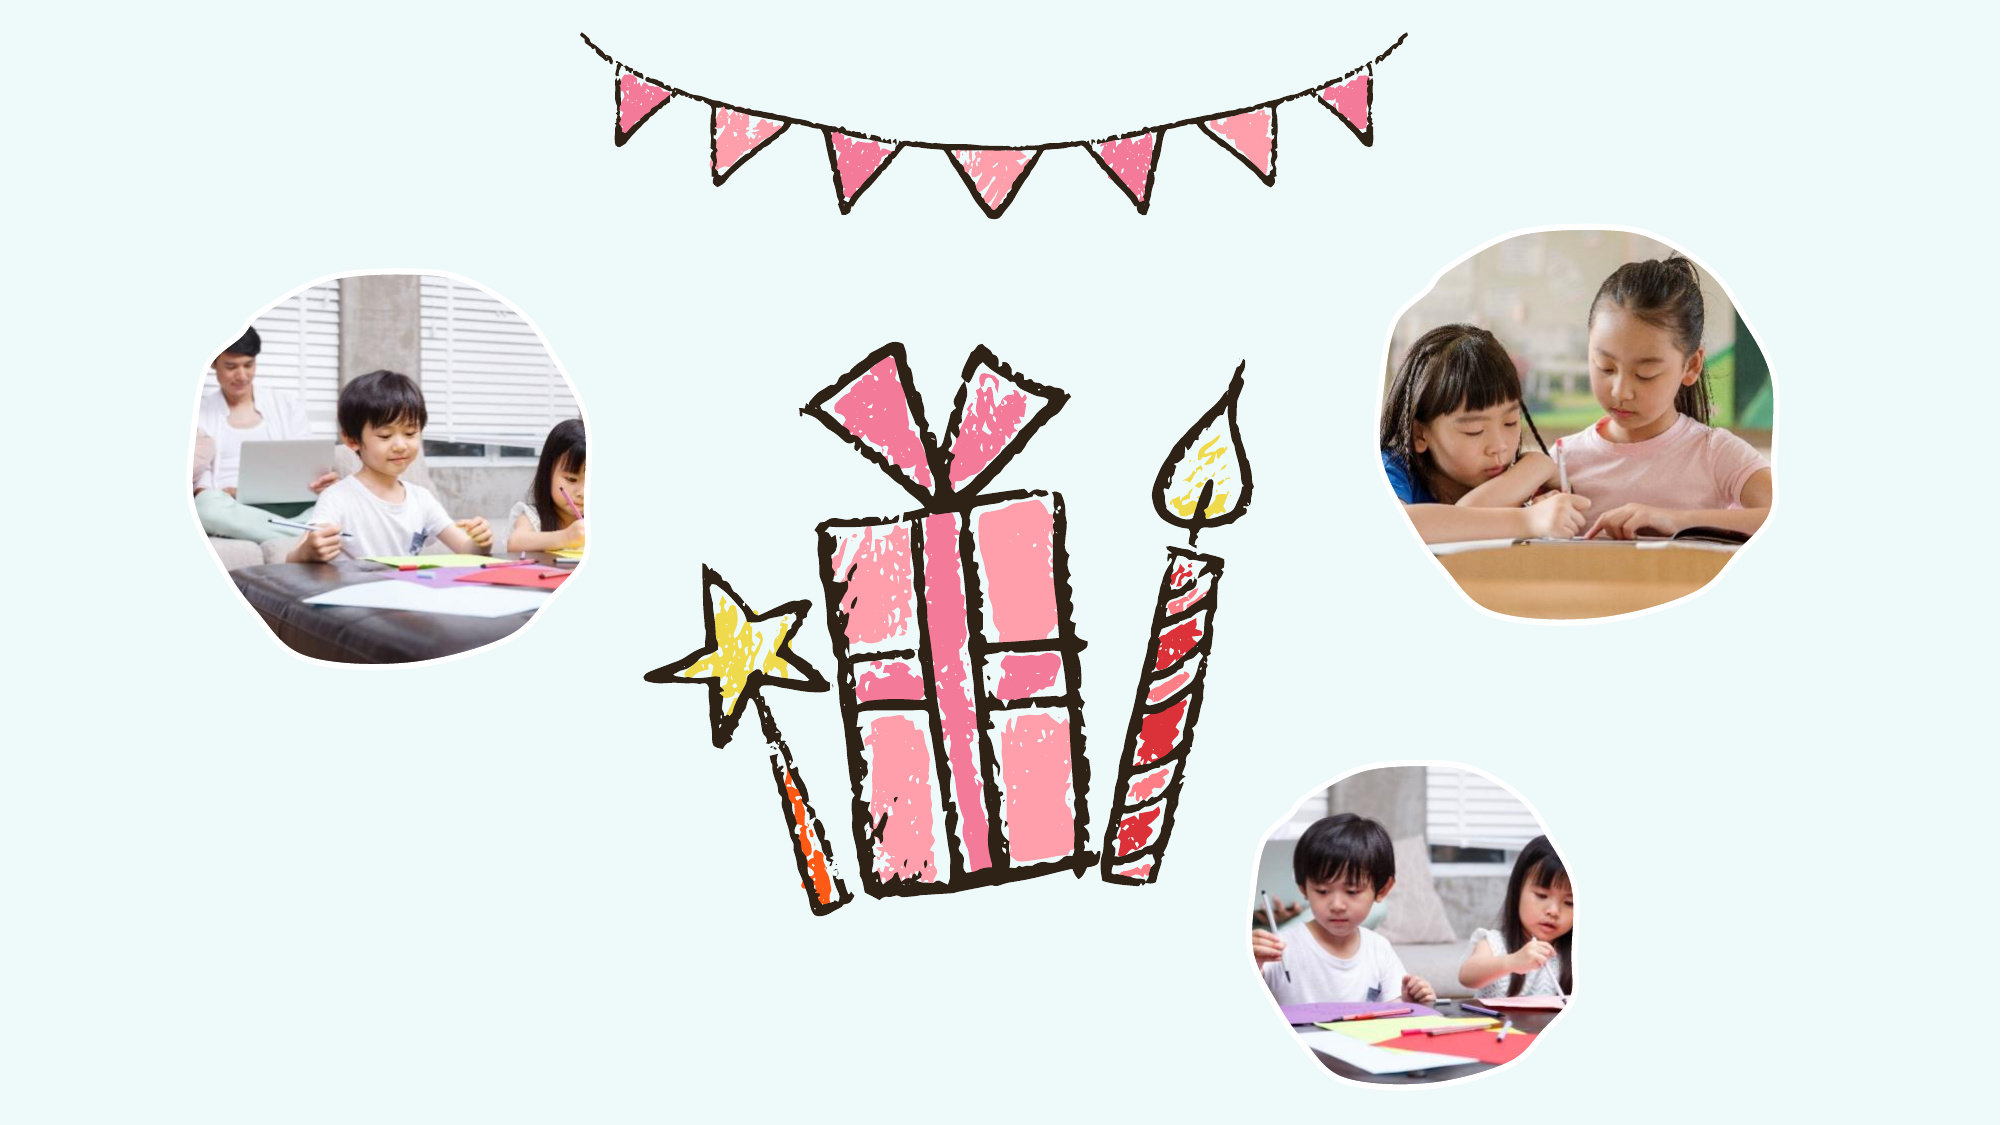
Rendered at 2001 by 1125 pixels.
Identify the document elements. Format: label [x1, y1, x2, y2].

picture [579, 32, 1409, 220]
picture [1103, 353, 1577, 1088]
picture [642, 341, 1102, 917]
picture [189, 271, 590, 668]
picture [1376, 226, 1777, 623]
